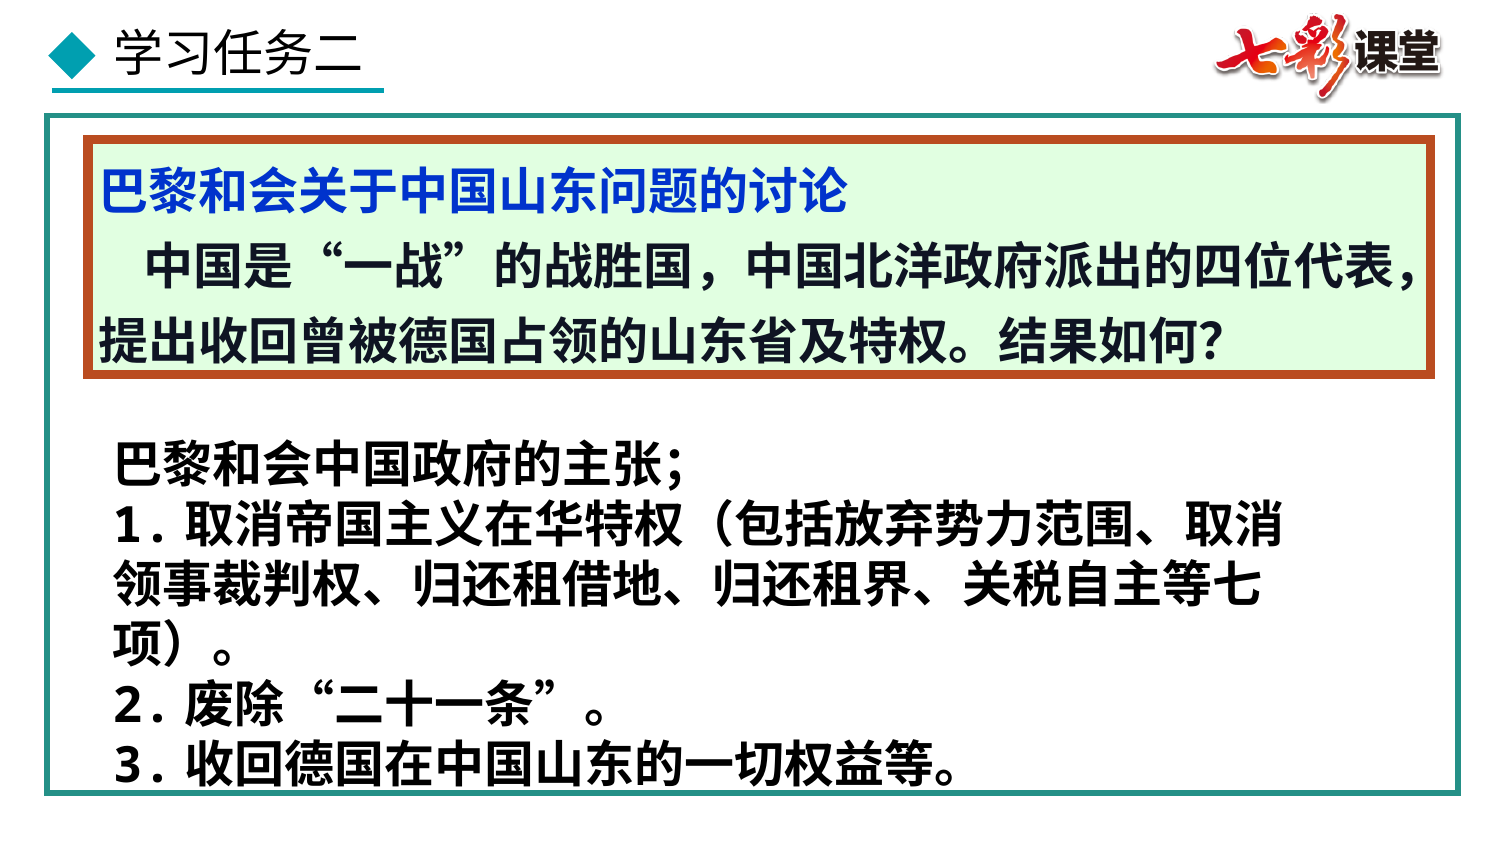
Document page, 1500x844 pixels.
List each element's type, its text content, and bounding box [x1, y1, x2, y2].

picture [1210, 8, 1447, 104]
text_box [110, 375, 1385, 775]
text_box 巴黎和会中国政府的主张； 1.取消帝国主义在华特权（包括放弃势力范围、取消领事裁判权、归还租借地、归还租界、关税自主等七项）。 2.废除“二十一条”。 3.收回德国在中国山东的一切权益等。 [102, 412, 1335, 798]
text_box [110, 71, 1385, 139]
text_box 巴黎和会关于中国山东问题的讨论 中国是“一战”的战胜国，中国北洋政府派出的四位代表，提出收回曾被德国占领的山东省及特权。结果如何？ [88, 139, 1431, 375]
